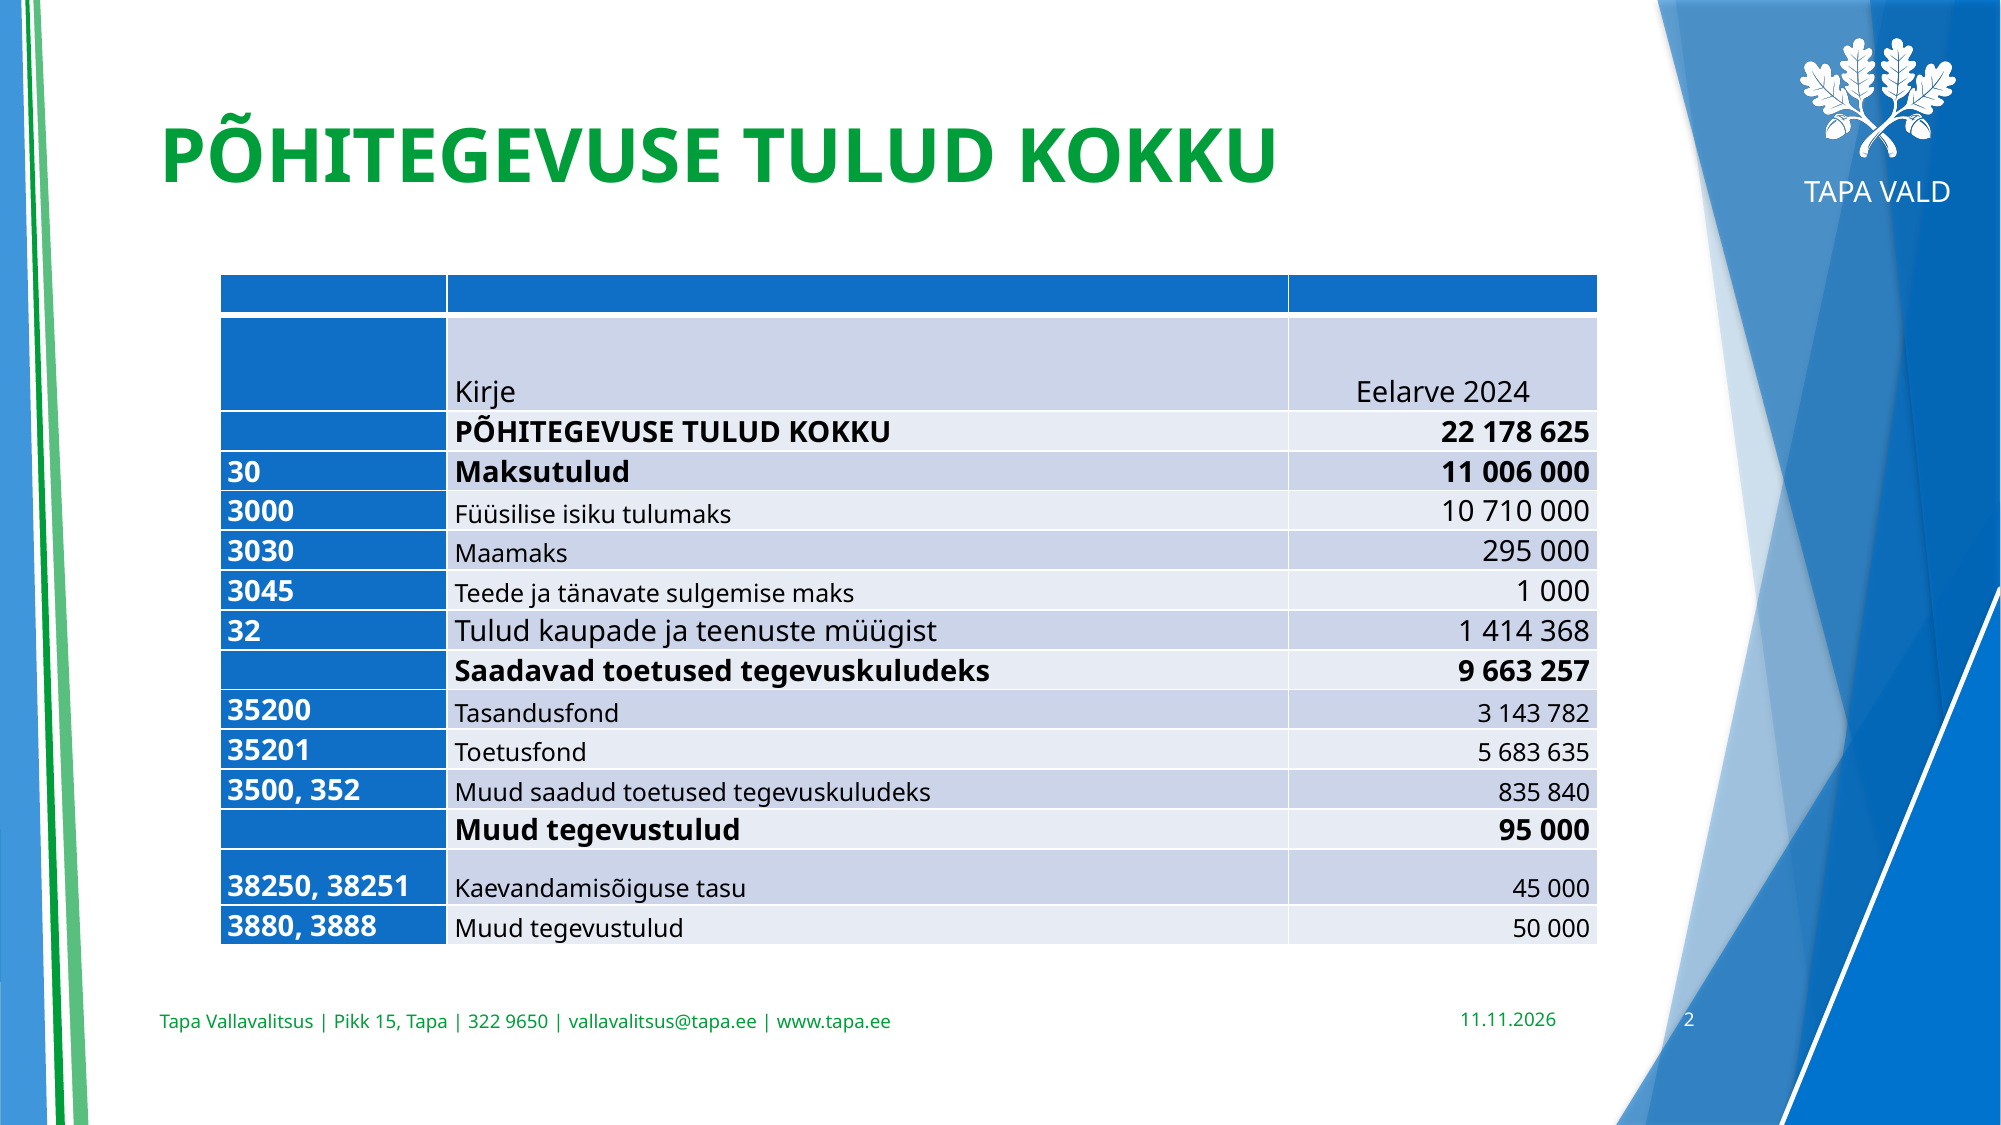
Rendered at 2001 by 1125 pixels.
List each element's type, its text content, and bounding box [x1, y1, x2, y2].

table_cell Teede ja tänavate sulgemise maks [448, 571, 1288, 609]
table_header [1289, 275, 1597, 312]
slide_number 2 [1597, 990, 1710, 1051]
picture [1800, 38, 1956, 158]
table_cell 35200 [221, 690, 446, 728]
table_cell 11 006 000 [1289, 452, 1597, 490]
table_cell Muud tegevustulud [448, 810, 1288, 848]
table_cell Kirje [448, 318, 1288, 410]
table_cell [221, 651, 446, 689]
table_cell Maksutulud [448, 452, 1288, 490]
table_cell Muud tegevustulud [448, 906, 1288, 944]
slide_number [1421, 990, 1572, 1051]
table_cell Muud saadud toetused tegevuskuludeks [448, 770, 1288, 808]
table_cell 45 000 [1289, 850, 1597, 904]
table_cell 22 178 625 [1289, 412, 1597, 450]
table_cell Füüsilise isiku tulumaks [448, 491, 1288, 529]
table_cell 3045 [221, 571, 446, 609]
table_cell 3 143 782 [1289, 690, 1597, 728]
table_cell 3030 [221, 531, 446, 569]
table_cell 835 840 [1289, 770, 1597, 808]
table_header [221, 275, 446, 312]
table_cell 50 000 [1289, 906, 1597, 944]
table_header [448, 275, 1288, 312]
table_cell 95 000 [1289, 810, 1597, 848]
table_cell 1 000 [1289, 571, 1597, 609]
table_cell 9 663 257 [1289, 651, 1597, 689]
table_cell [221, 810, 446, 848]
table_cell 1 414 368 [1289, 611, 1597, 649]
table_cell 3000 [221, 491, 446, 529]
table_cell Tasandusfond [448, 690, 1288, 728]
table_cell Kaevandamisõiguse tasu [448, 850, 1288, 904]
table_cell 3500, 352 [221, 770, 446, 808]
table_cell Toetusfond [448, 730, 1288, 768]
table_cell 295 000 [1289, 531, 1597, 569]
table_cell 10 710 000 [1289, 491, 1597, 529]
table_cell [221, 318, 446, 410]
table_cell 38250, 38251 [221, 850, 446, 904]
table_cell 32 [221, 611, 446, 649]
footer Tapa Vallavalitsus | Pikk 15, Tapa | 322 9650 | vallavalitsus@tapa.ee | www.tapa.ee [144, 992, 1396, 1053]
table_cell Eelarve 2024 [1289, 318, 1597, 410]
table_cell 35201 [221, 730, 446, 768]
title PÕHITEGEVUSE TULUD KOKKU [144, 99, 1710, 317]
table_cell [221, 412, 446, 450]
table_cell 5 683 635 [1289, 730, 1597, 768]
table_cell Saadavad toetused tegevuskuludeks [448, 651, 1288, 689]
table_cell Maamaks [448, 531, 1288, 569]
table_cell Tulud kaupade ja teenuste müügist [448, 611, 1288, 649]
table_cell 30 [221, 452, 446, 490]
table_cell 3880, 3888 [221, 906, 446, 944]
table_cell PÕHITEGEVUSE TULUD KOKKU [448, 412, 1288, 450]
